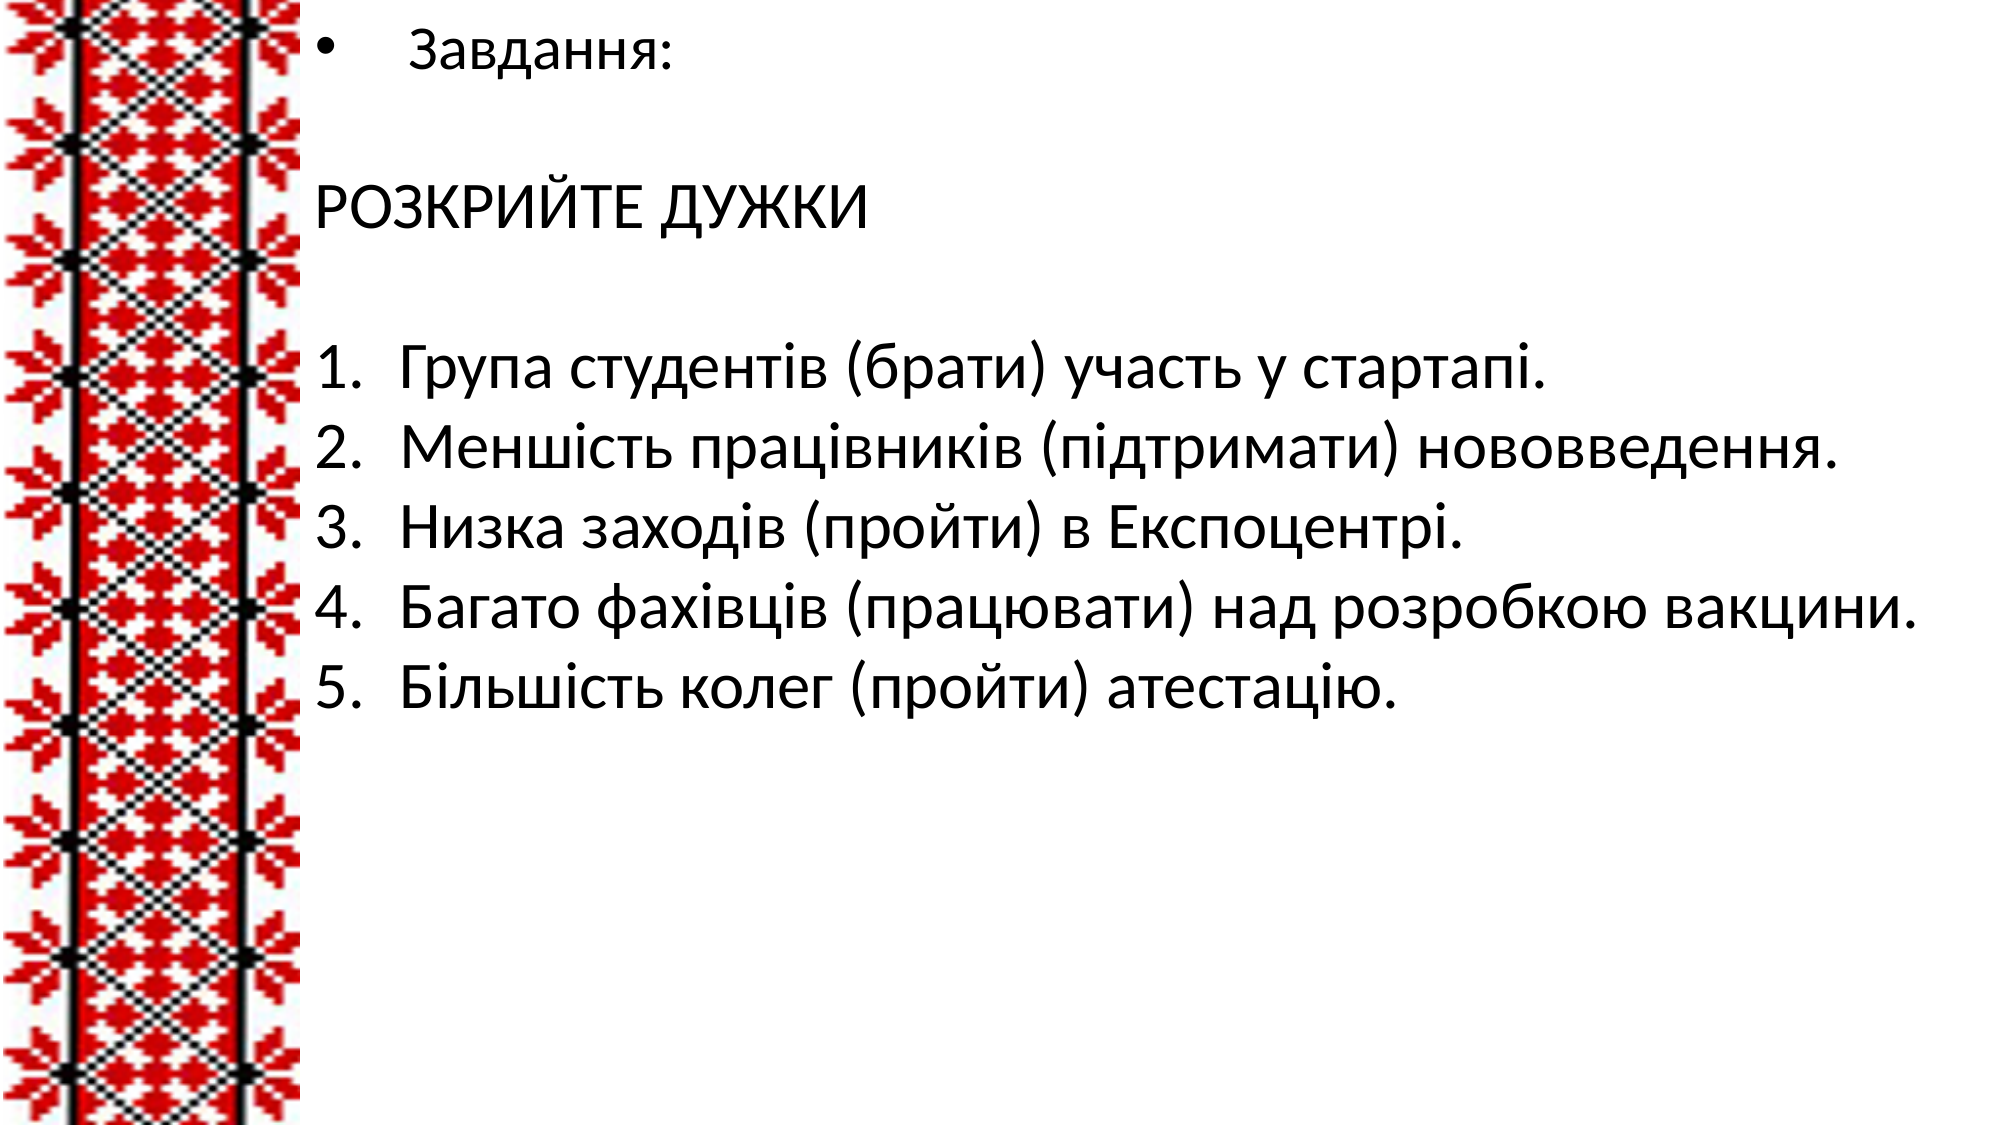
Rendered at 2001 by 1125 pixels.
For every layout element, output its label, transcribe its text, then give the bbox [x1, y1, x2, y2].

picture [3, 0, 300, 1125]
text_box Завдання: РОЗКРИЙТЕ ДУЖКИ Група студентів (брати) участь у стартапі. Меншість працівників (підтримати) нововведення. Низка заходів (пройти) в Експоцентрі. Багато фахівців (працювати) над розробкою вакцини. Більшість колег (пройти) атестацію. [300, 0, 1944, 730]
